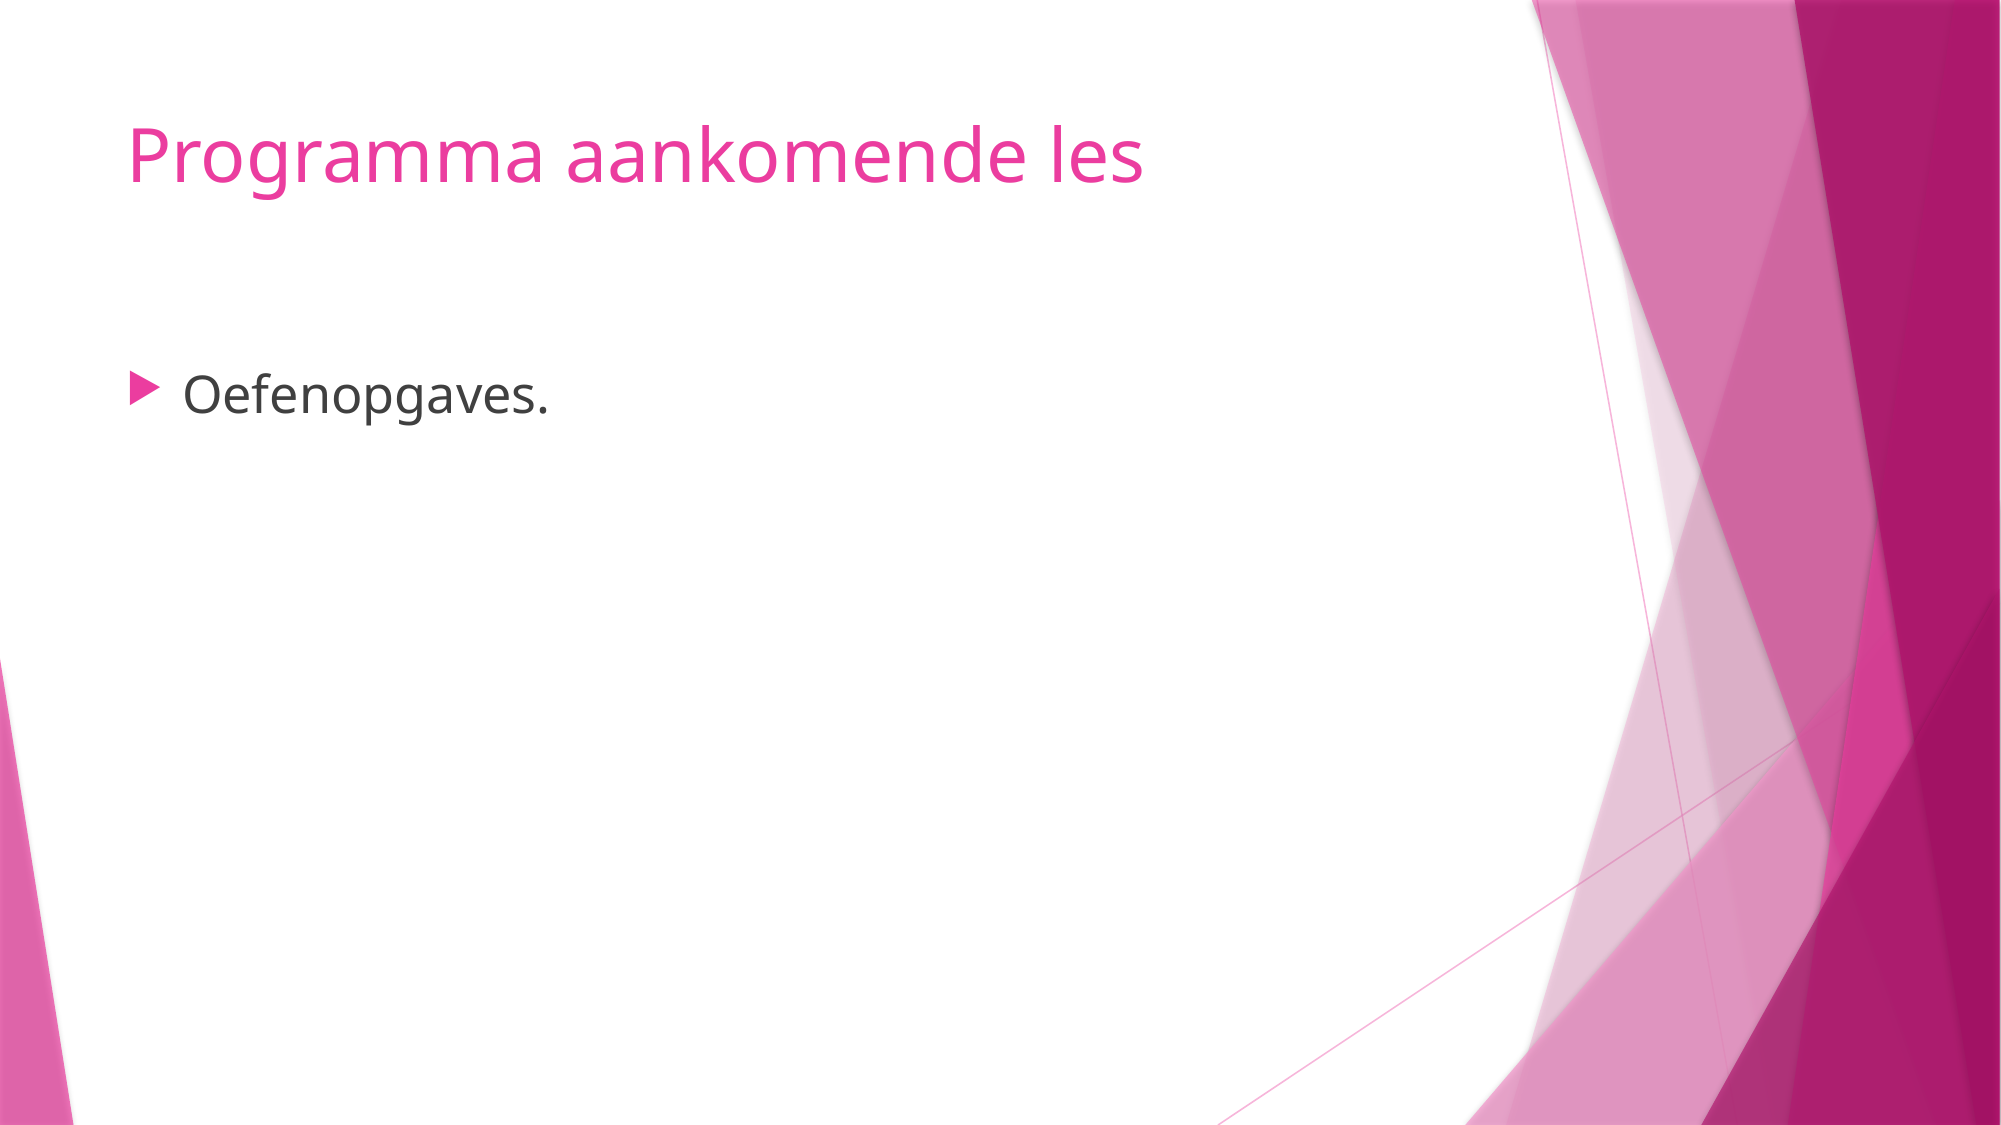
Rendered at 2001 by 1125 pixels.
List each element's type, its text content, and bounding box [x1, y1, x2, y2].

title Programma aankomende les [111, 99, 1522, 317]
list Oefenopgaves. [111, 354, 1522, 992]
